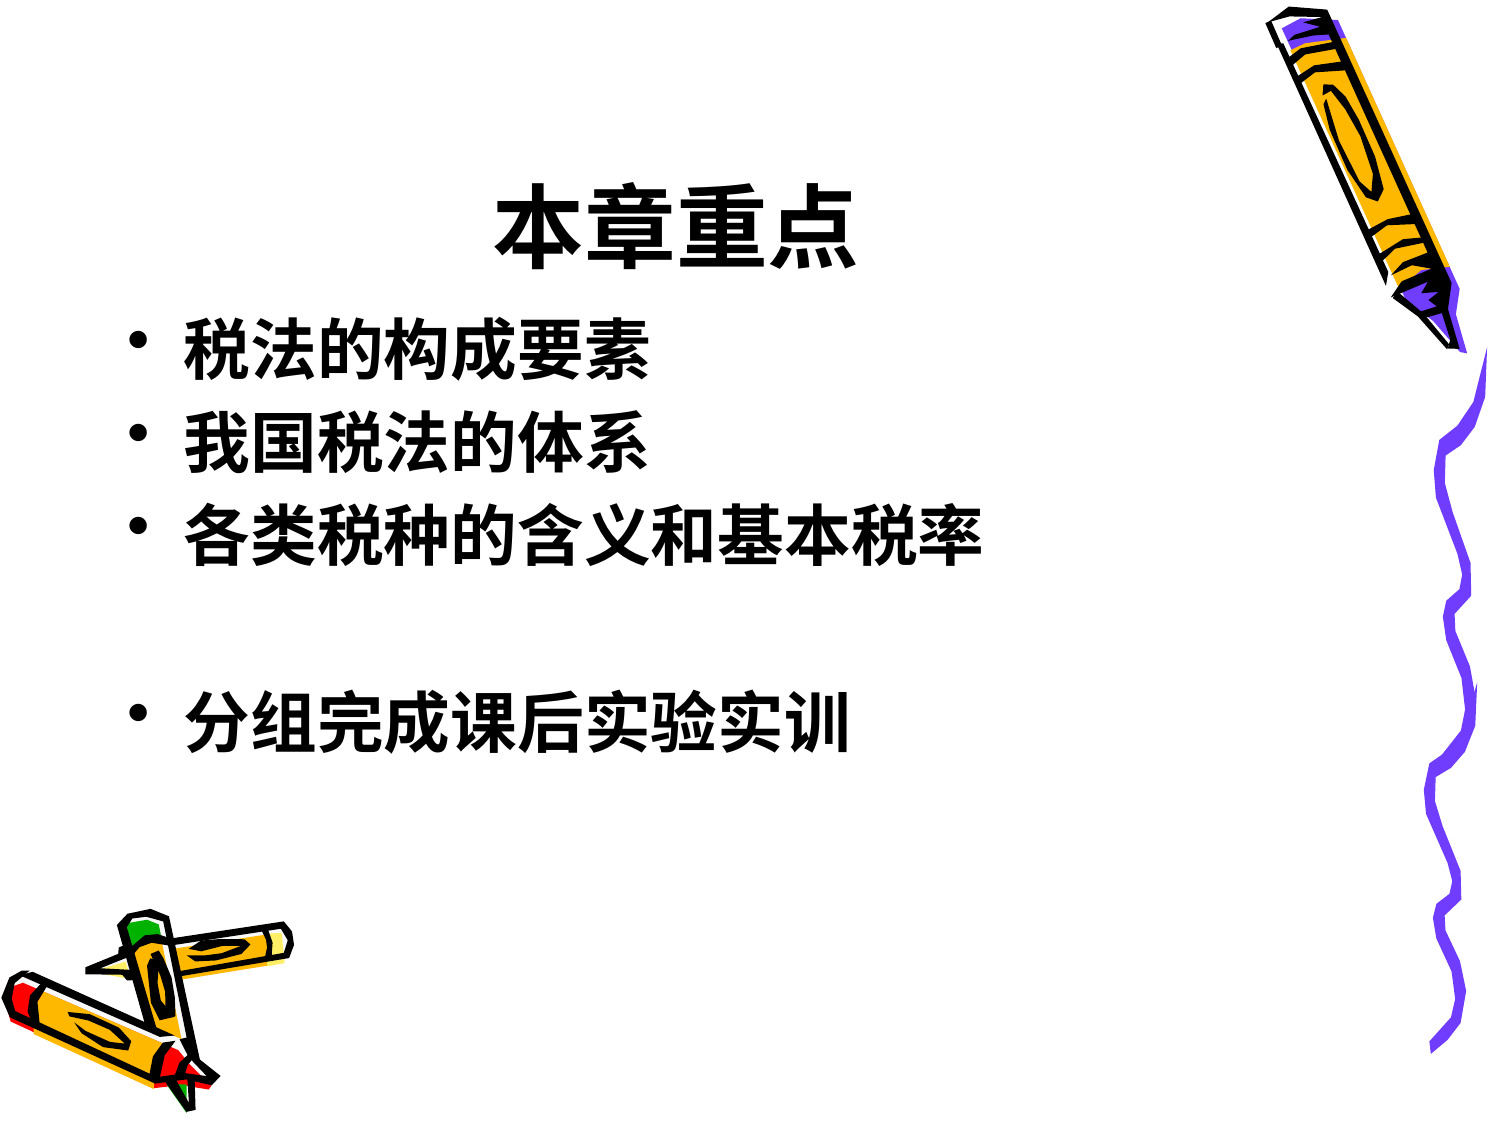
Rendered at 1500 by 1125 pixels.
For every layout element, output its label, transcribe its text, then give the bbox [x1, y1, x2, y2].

list 税法的构成要素 我国税法的体系 各类税种的含义和基本税率 分组完成课后实验实训 [112, 299, 1376, 901]
title 本章重点 [112, 24, 1240, 288]
